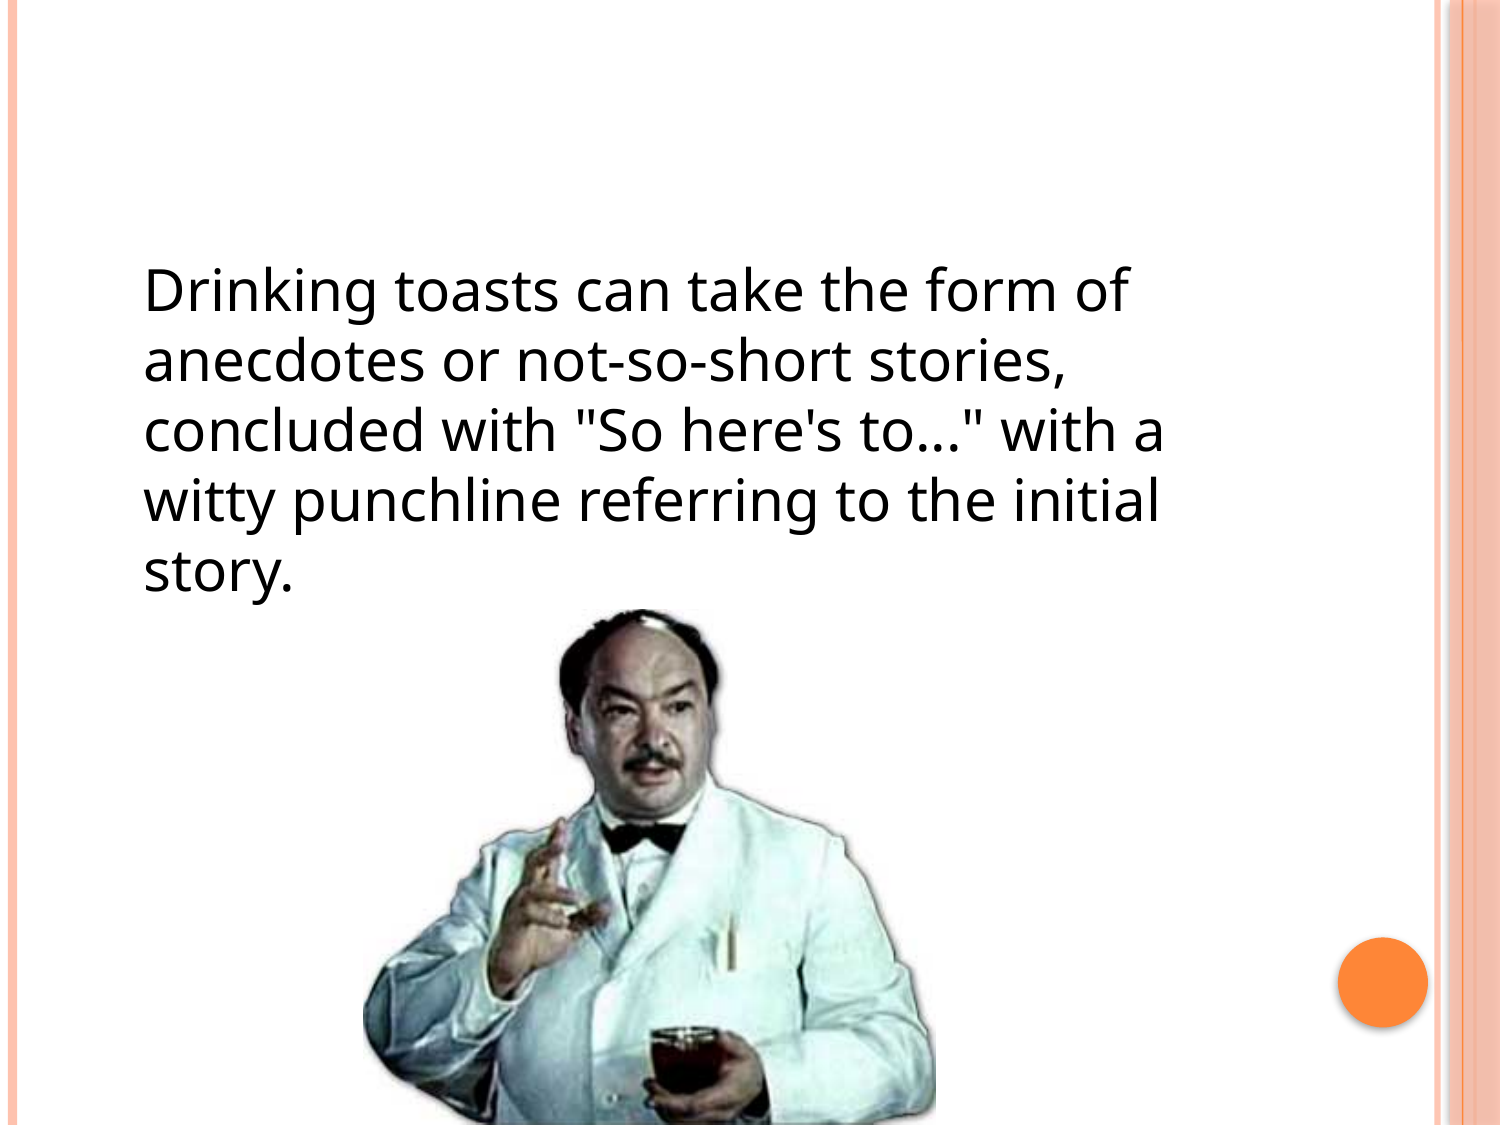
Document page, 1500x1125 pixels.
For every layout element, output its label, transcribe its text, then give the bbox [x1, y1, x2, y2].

picture [362, 608, 937, 1125]
text_box Drinking toasts can take the form of anecdotes or not-so-short stories, concluded with "So here's to..." with a witty punchline referring to the initial story. [128, 246, 1289, 611]
